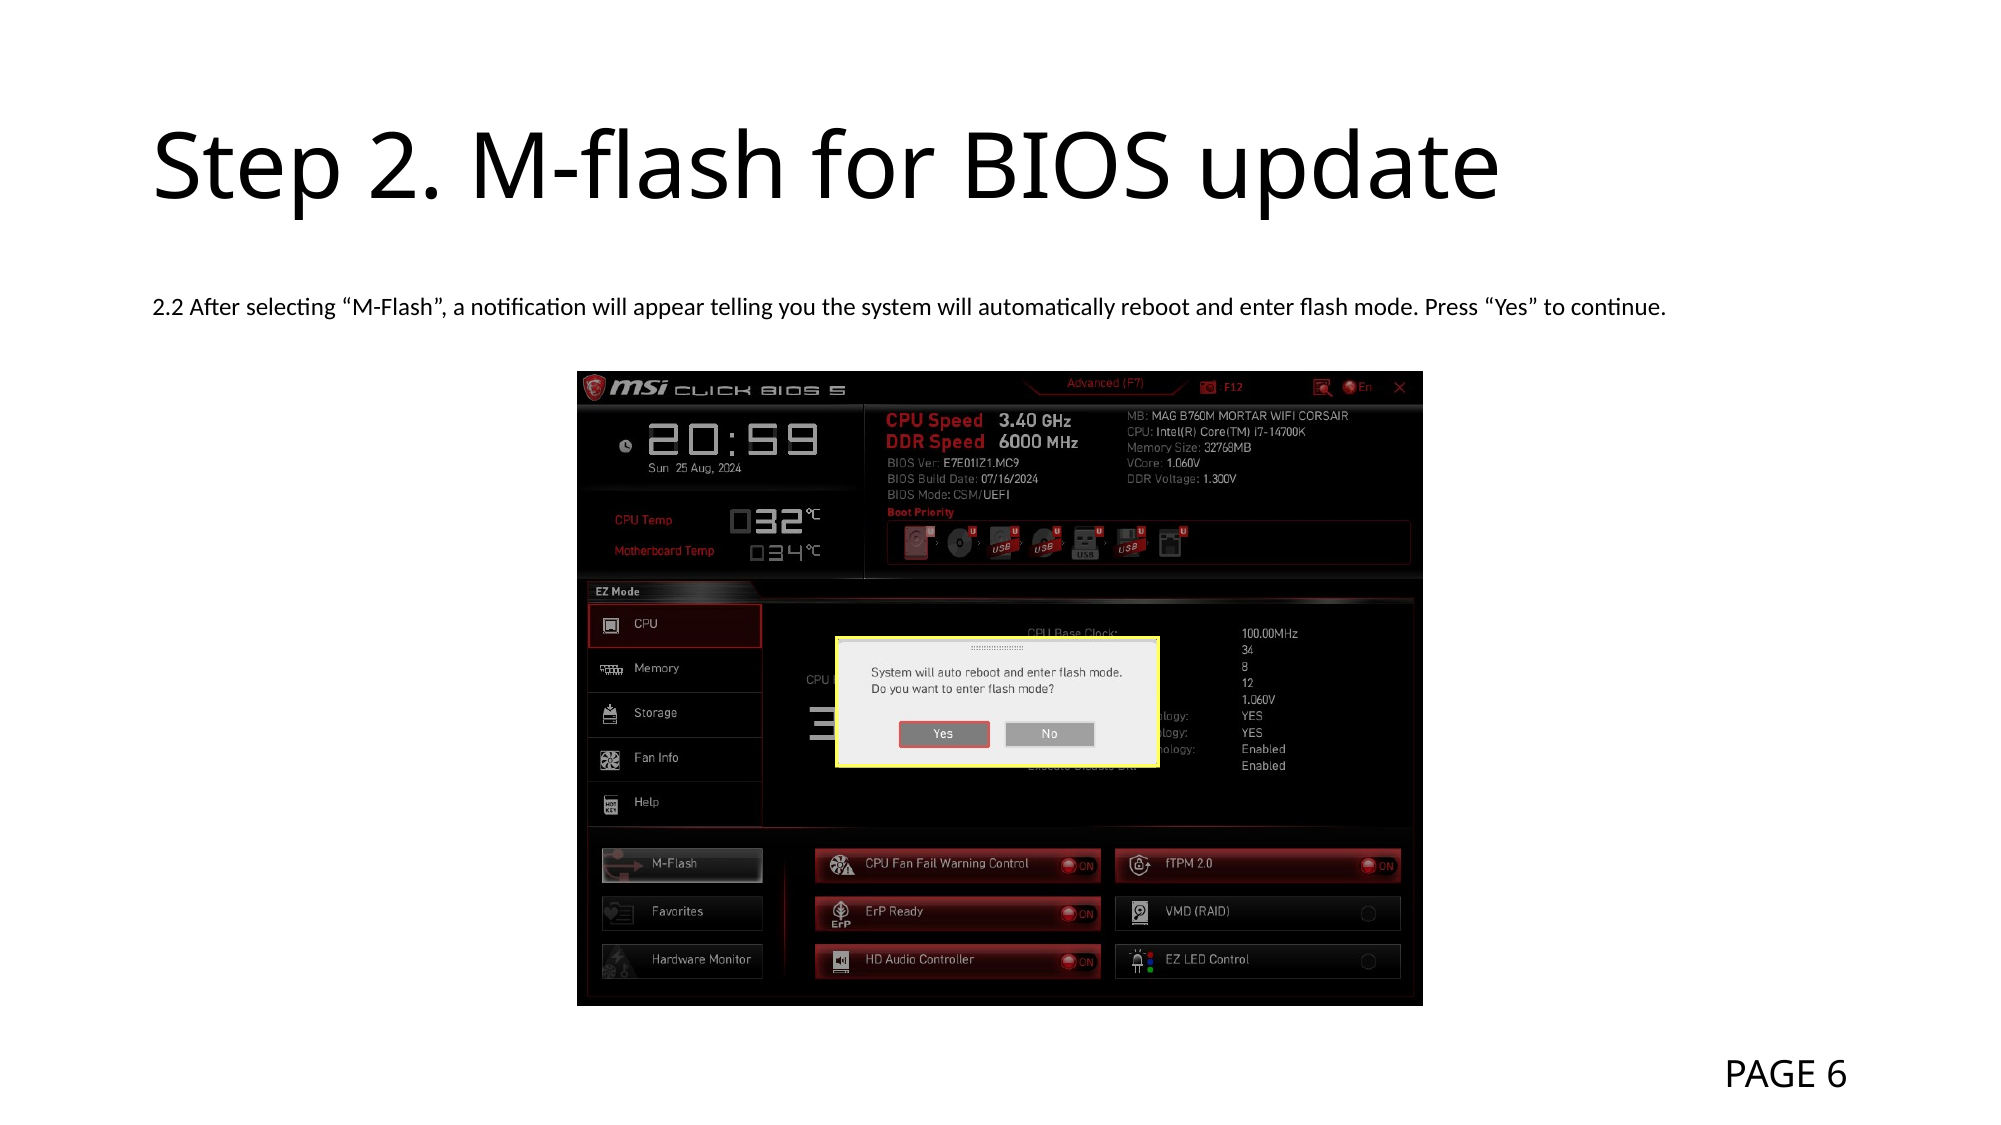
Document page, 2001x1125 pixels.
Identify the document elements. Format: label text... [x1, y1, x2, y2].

title Step 2. M-flash for BIOS update [137, 59, 1863, 278]
text_box 2.2 After selecting “M-Flash”, a notification will appear telling you the system will automatically reboot and enter flash mode. Press “Yes” to continue. [137, 283, 1707, 359]
picture [577, 371, 1423, 1007]
slide_number PAGE 6 [1412, 1042, 1863, 1103]
